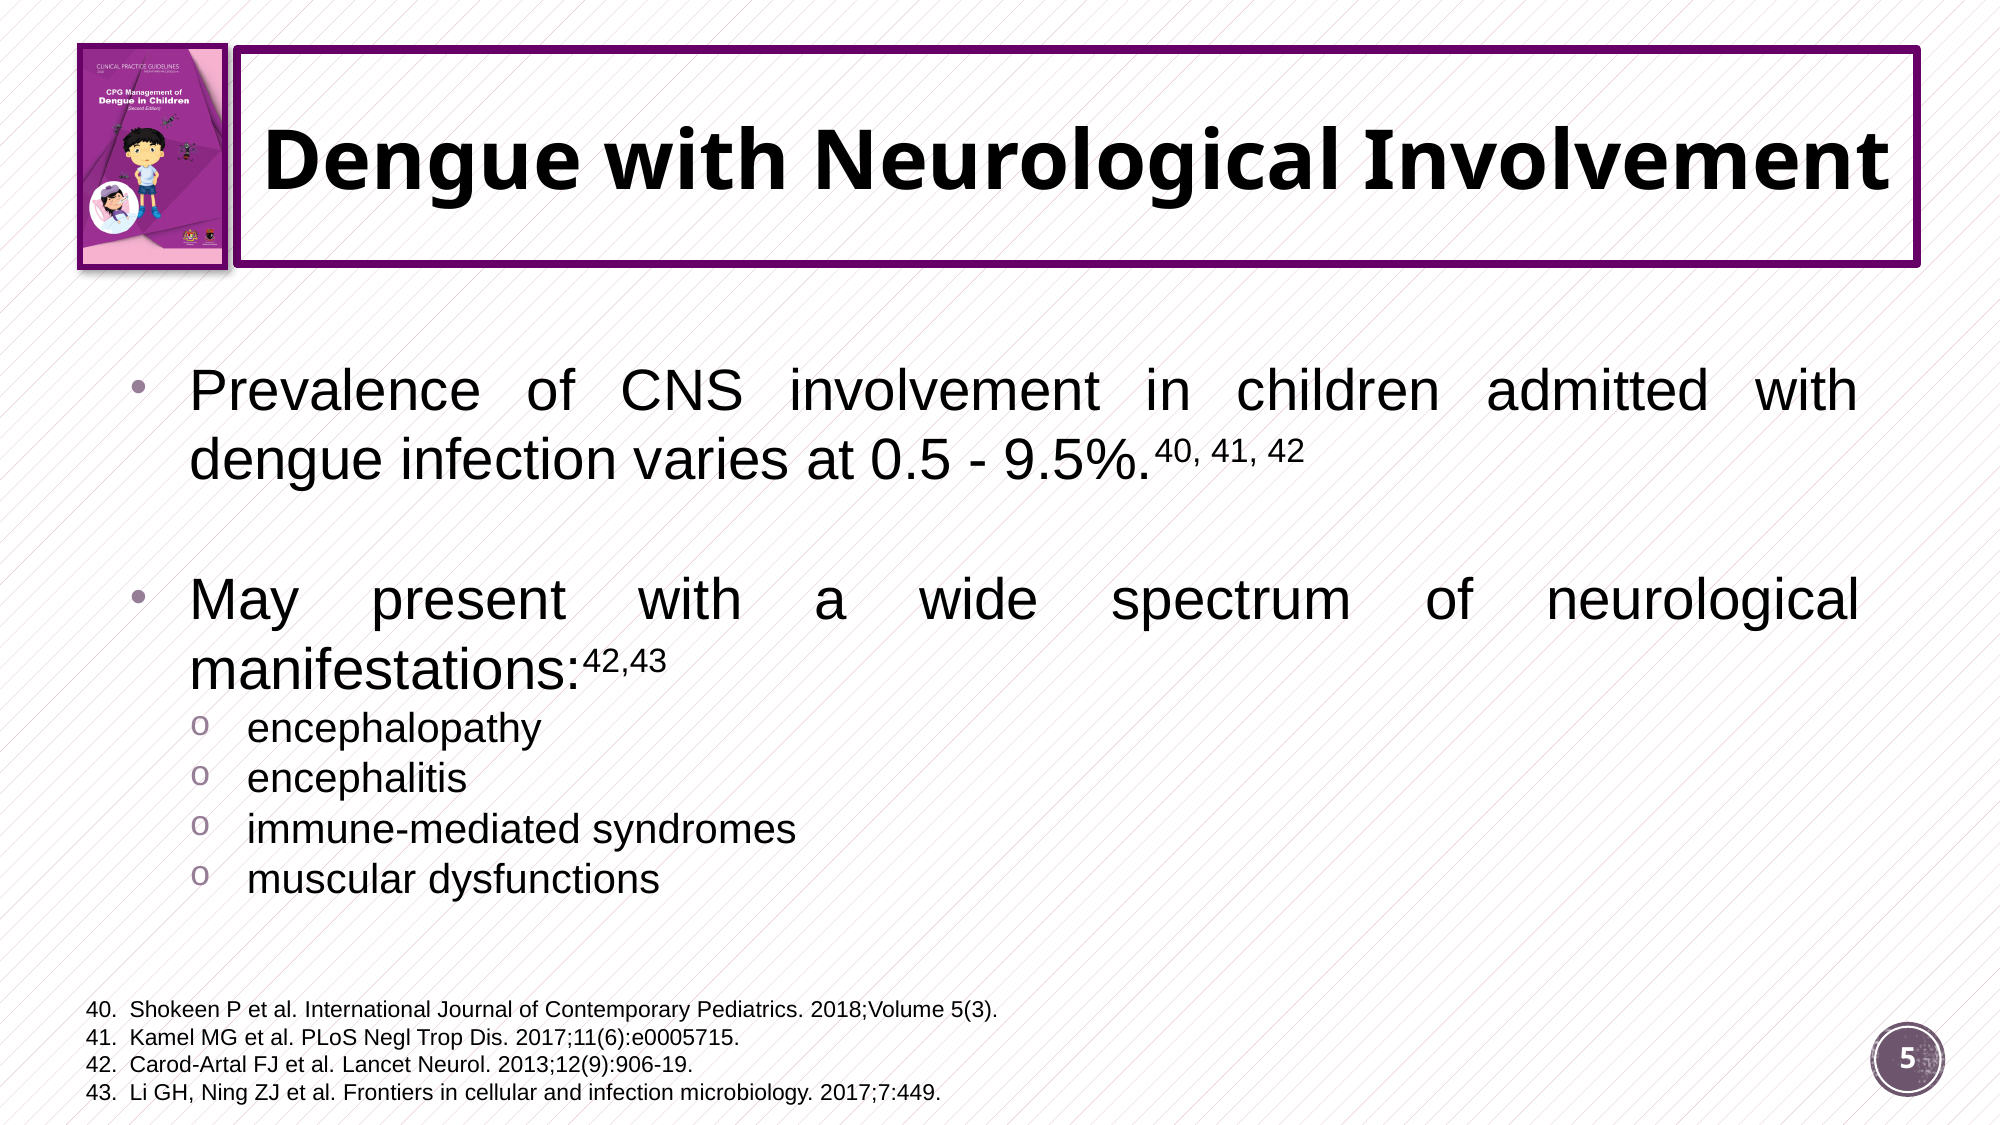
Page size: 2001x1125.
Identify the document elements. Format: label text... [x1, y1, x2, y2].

text_box Shokeen P et al. International Journal of Contemporary Pediatrics. 2018;Volume 5(3). Kamel MG et al. PLoS Negl Trop Dis. 2017;11(6):e0005715. Carod-Artal FJ et al. Lancet Neurol. 2013;12(9):906-19. Li GH, Ning ZJ et al. Frontiers in cellular and infection microbiology. 2017;7:449. [71, 987, 1705, 1112]
picture [83, 49, 222, 264]
text_box Dengue with Neurological Involvement [237, 49, 1918, 264]
slide_number 5 [1855, 1028, 1961, 1089]
list Prevalence of CNS involvement in children admitted with dengue infection varies at 0.5 - 9.5%.40, 41, 42 May present with a wide spectrum of neurological manifestations:42,43 encephalopathy encephalitis immune-mediated syndromes muscular dysfunctions [114, 344, 1877, 949]
